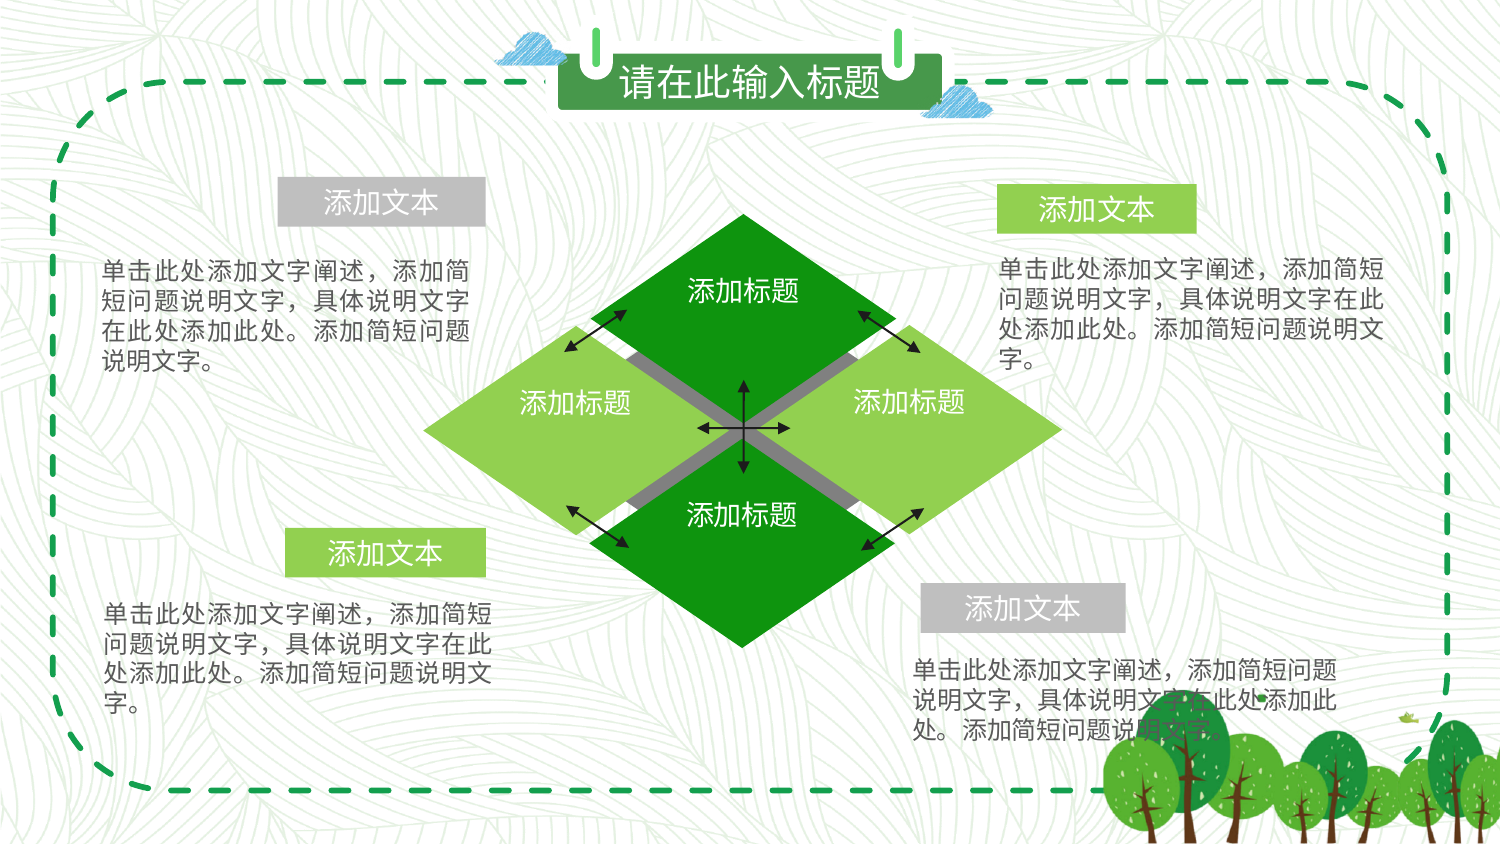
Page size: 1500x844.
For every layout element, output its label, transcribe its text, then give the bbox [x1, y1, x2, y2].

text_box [925, 324, 1063, 535]
text_box 单击此处添加文字阐述，添加简短问题说明文字，具体说明文字在此处添加此处。添加简短问题说明文字。 [897, 647, 1353, 753]
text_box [564, 309, 925, 551]
text_box 单击此处添加文字阐述，添加简短问题说明文字，具体说明文字在此处添加此处。添加简短问题说明文字。 [86, 248, 486, 383]
text_box 添加文本 [277, 176, 486, 227]
text_box 添加文本 [285, 527, 486, 578]
text_box 单击此处添加文字阐述，添加简短问题说明文字，具体说明文字在此处添加此处。添加简短问题说明文字。 [984, 246, 1400, 381]
text_box 添加文本 [997, 184, 1197, 234]
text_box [590, 213, 897, 309]
picture [2, 1, 1500, 844]
text_box 单击此处添加文字阐述，添加简短问题说明文字，具体说明文字在此处添加此处。添加简短问题说明文字。 [88, 590, 508, 726]
text_box 添加文本 [920, 583, 1126, 633]
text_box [423, 325, 564, 536]
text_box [589, 551, 895, 649]
